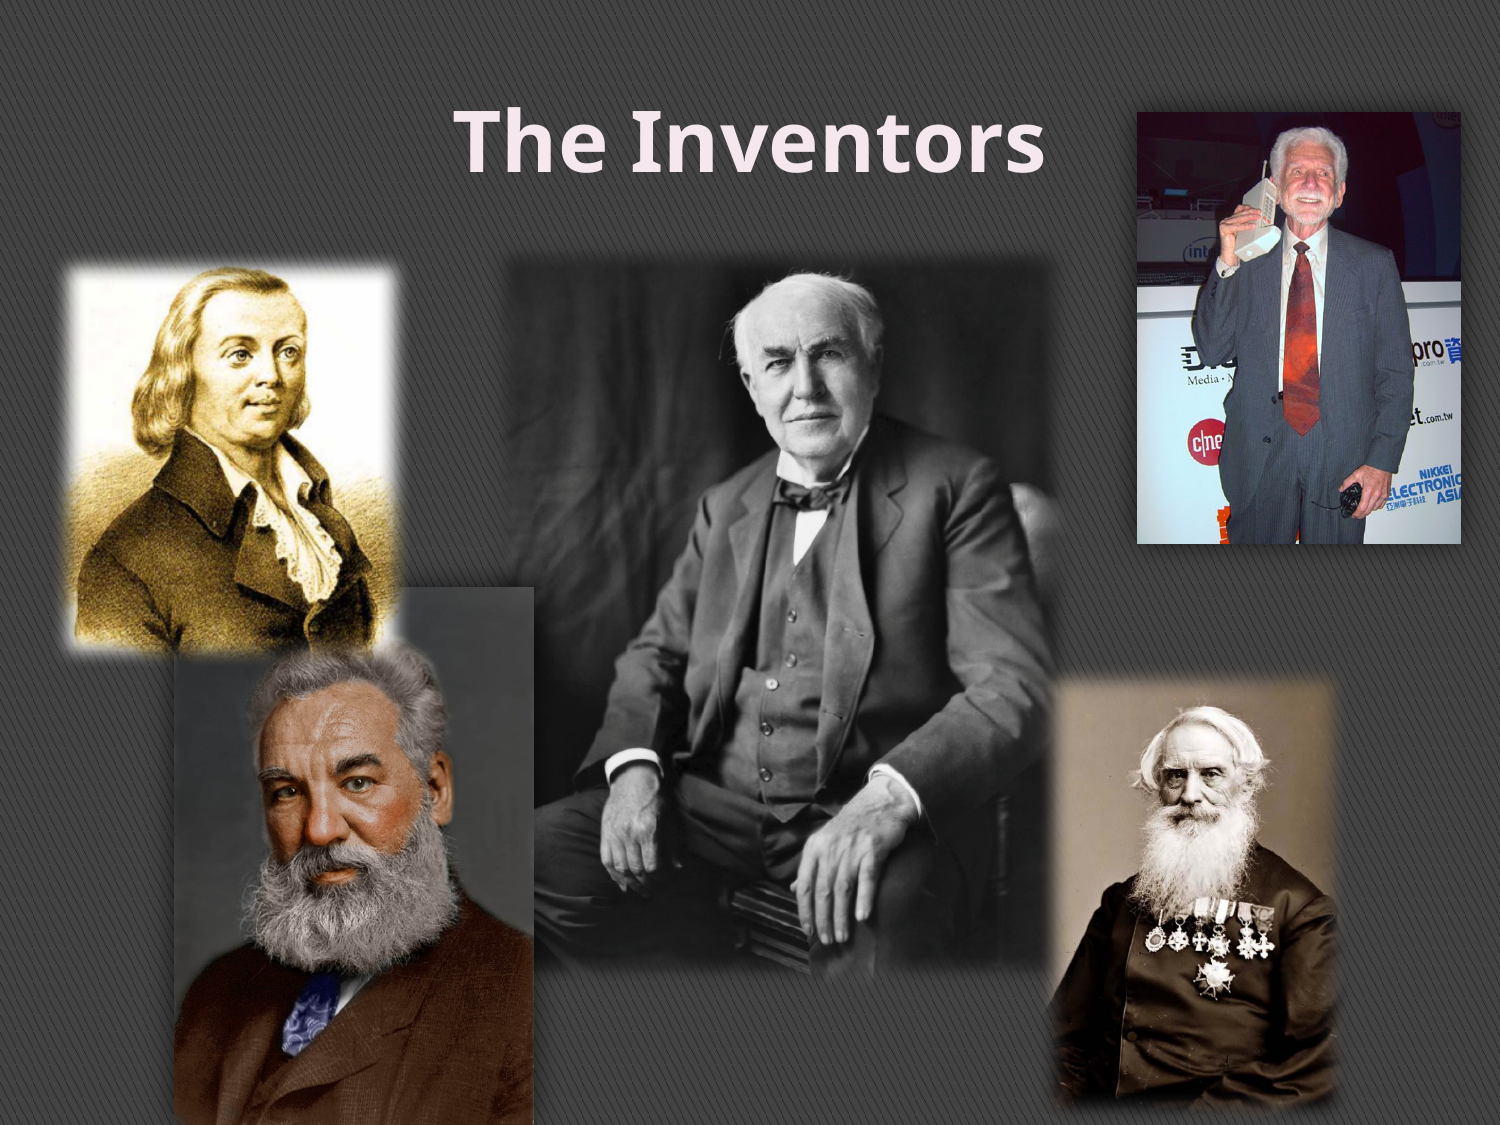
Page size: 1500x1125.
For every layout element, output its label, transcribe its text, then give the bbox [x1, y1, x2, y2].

picture [49, 249, 534, 1125]
picture [1037, 662, 1352, 1125]
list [487, 237, 1074, 988]
title The Inventors [75, 45, 1425, 233]
picture [1137, 112, 1462, 544]
